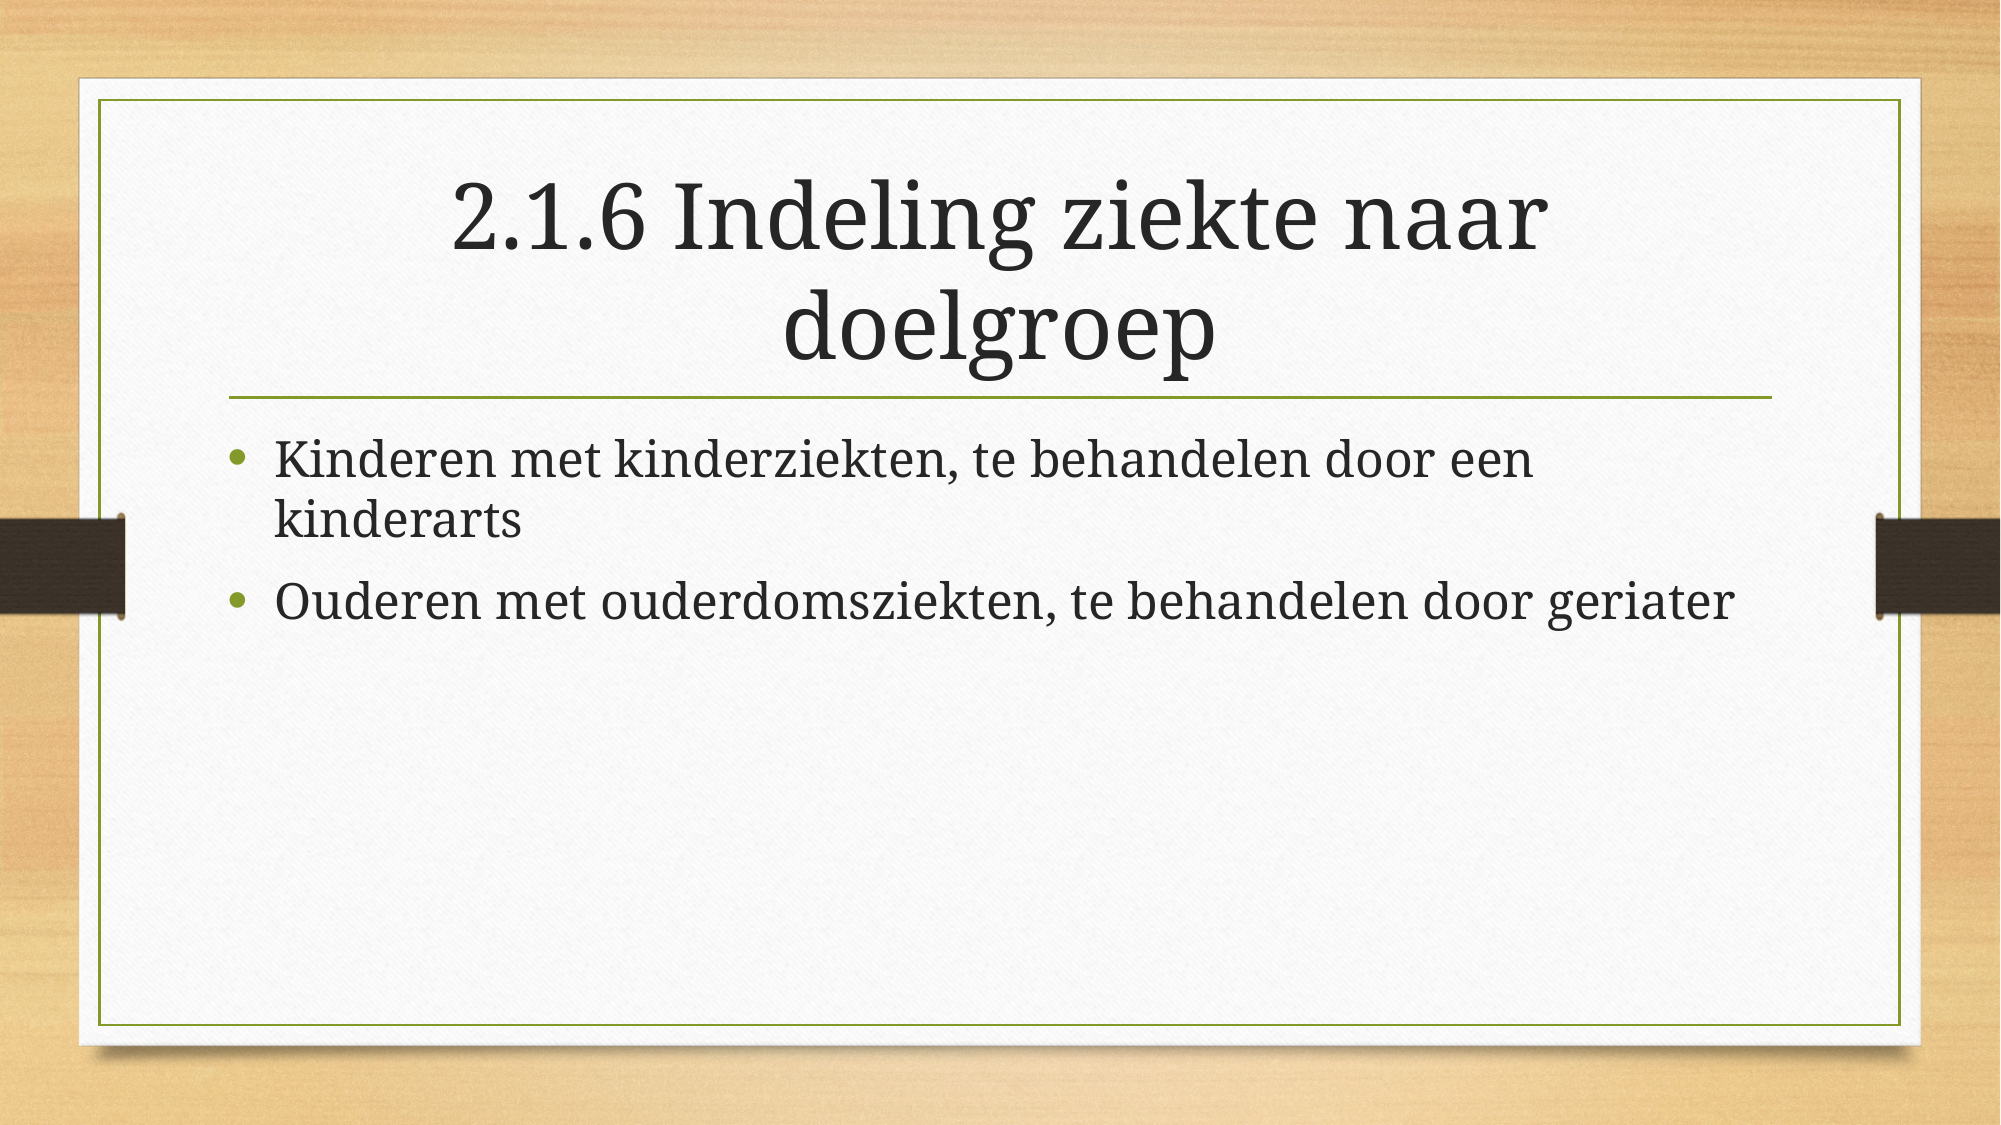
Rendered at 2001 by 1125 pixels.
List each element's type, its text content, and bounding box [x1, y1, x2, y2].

list Kinderen met kinderziekten, te behandelen door een kinderarts Ouderen met ouderdomsziekten, te behandelen door geriater [212, 419, 1788, 964]
picture [0, 0, 2001, 1125]
title 2.1.6 Indeling ziekte naar doelgroep [212, 161, 1788, 375]
